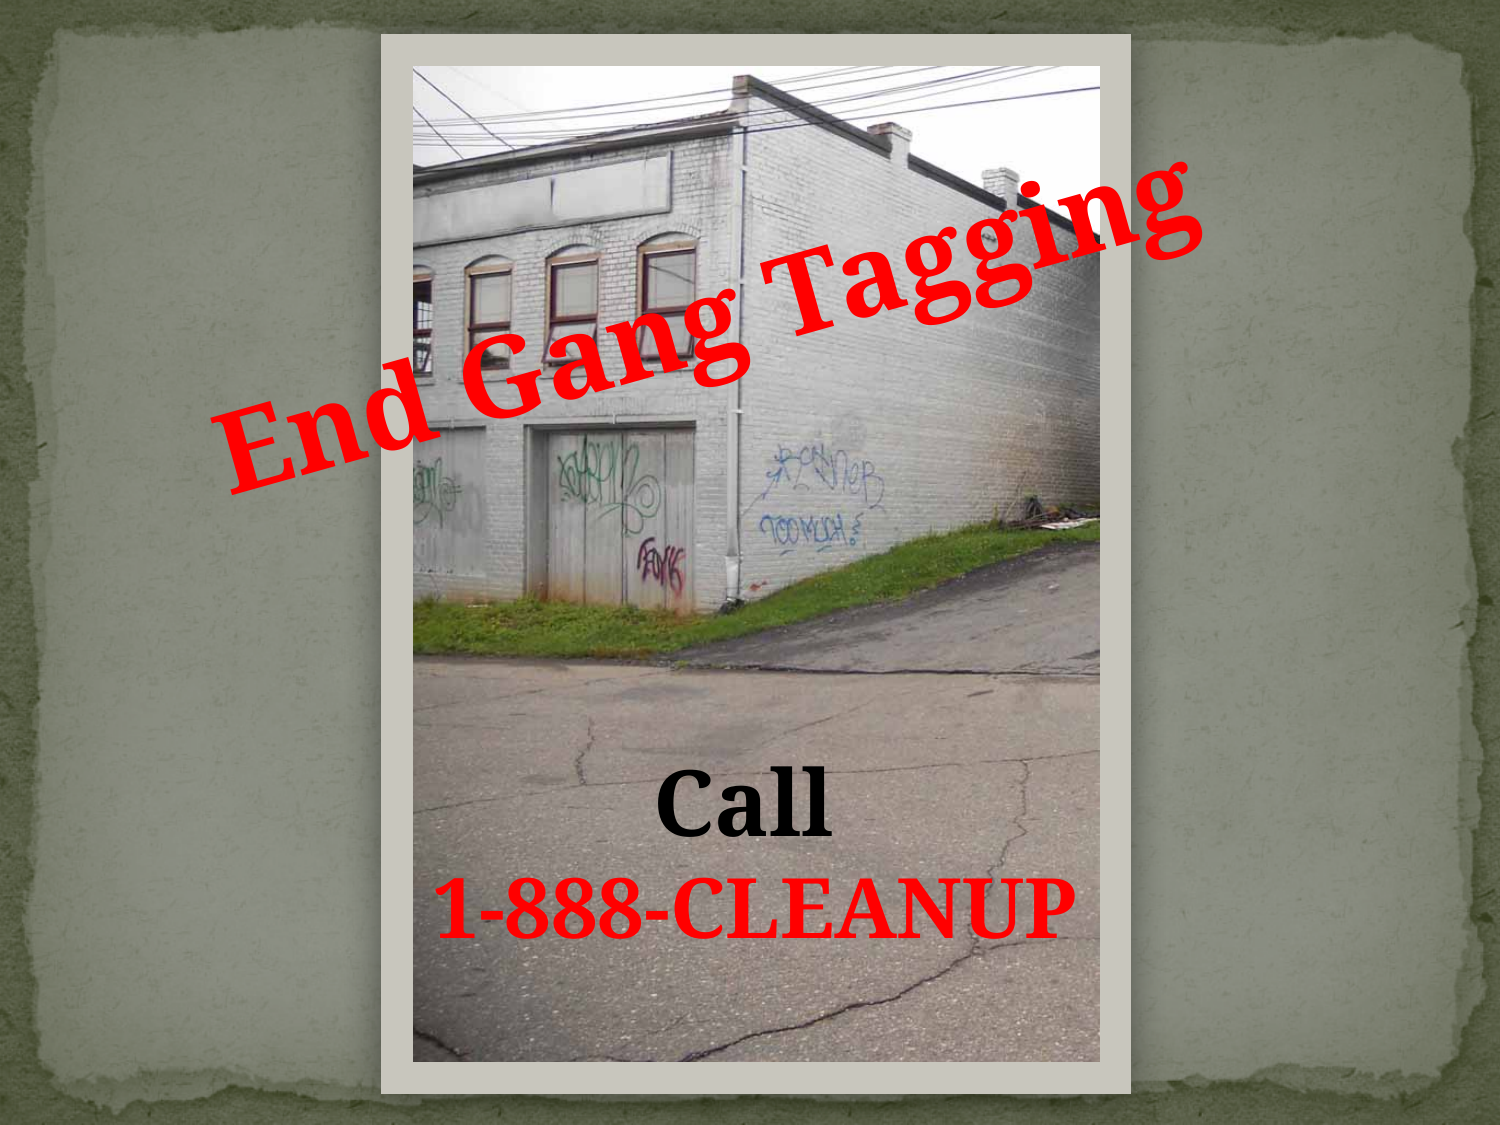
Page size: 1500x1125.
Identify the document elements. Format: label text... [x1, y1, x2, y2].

picture [413, 66, 1100, 1062]
text_box End Gang Tagging [174, 323, 401, 532]
text_box End Gang Tagging [1108, 99, 1235, 280]
